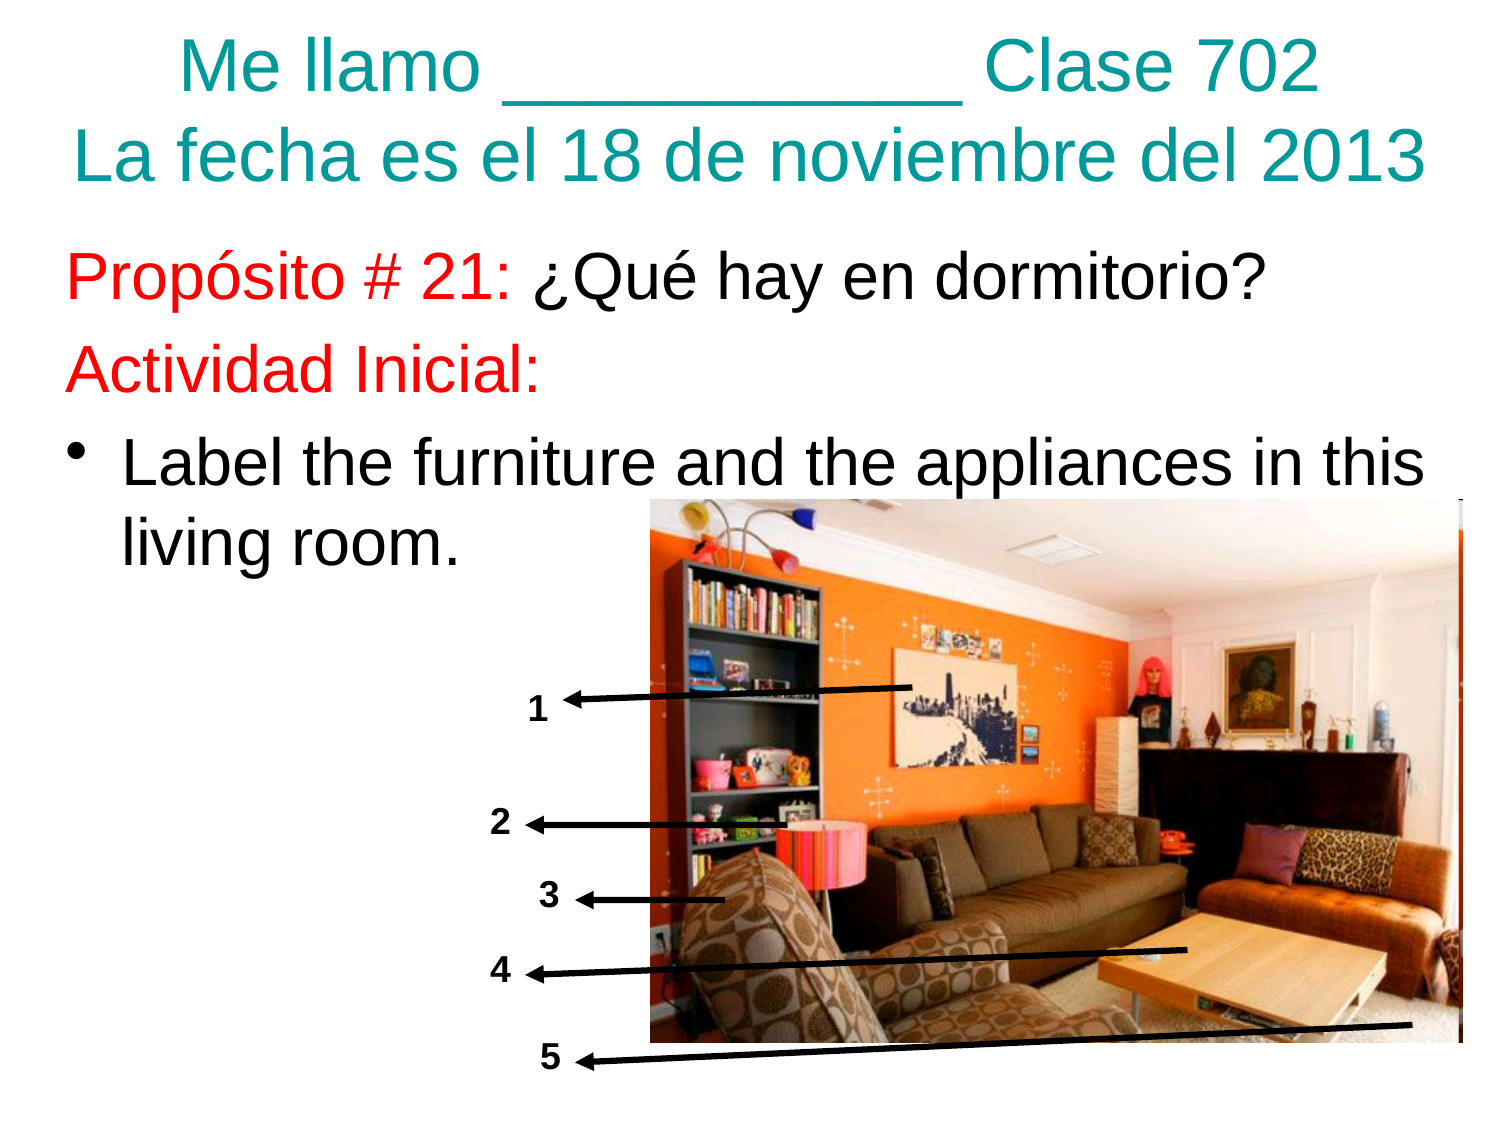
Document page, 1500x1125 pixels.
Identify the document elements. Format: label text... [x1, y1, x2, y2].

text_box 2 [475, 789, 526, 850]
text_box 1 [512, 676, 564, 737]
text_box [526, 968, 644, 981]
list Propósito # 21: ¿Qué hay en dormitorio? Actividad Inicial: Label the furniture and the appliances in this living room. [50, 224, 1475, 1038]
text_box [564, 693, 644, 706]
text_box 4 [475, 937, 526, 998]
title Me llamo ___________ Clase 702 La fecha es el 18 de noviembre del 2013 [0, 12, 1500, 200]
text_box 3 [524, 862, 575, 923]
picture [649, 499, 1463, 1044]
text_box [576, 1051, 834, 1069]
text_box [526, 818, 644, 832]
text_box [575, 893, 644, 907]
text_box 5 [525, 1024, 576, 1085]
